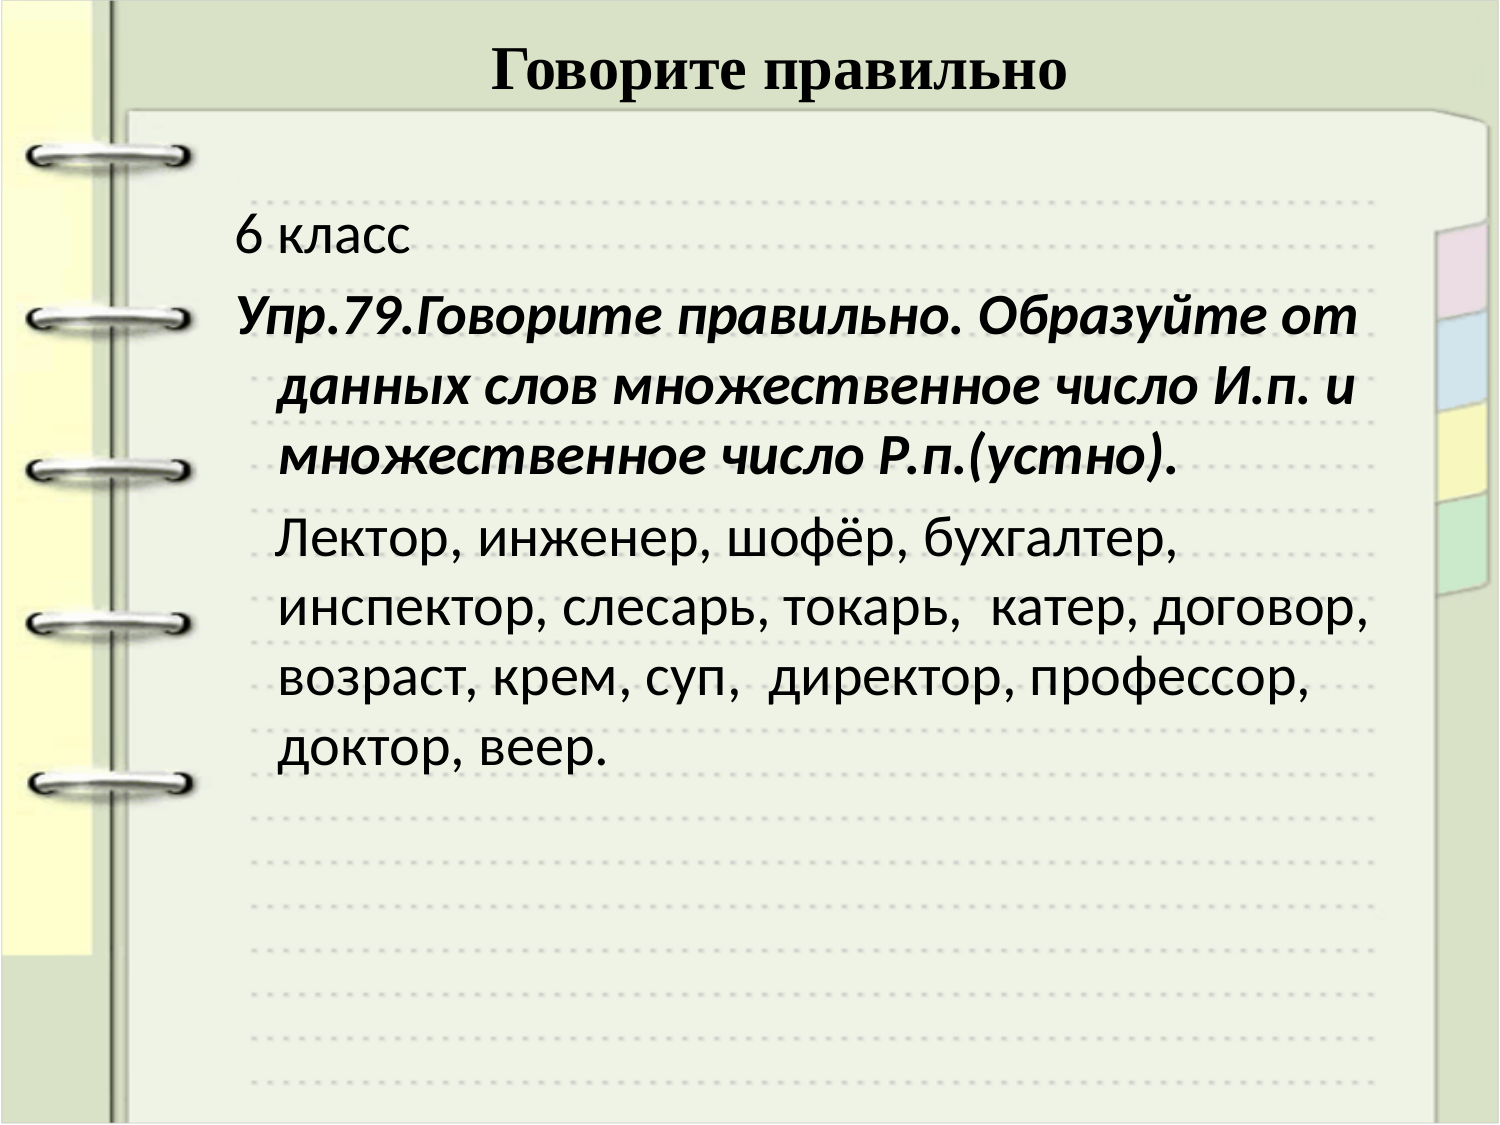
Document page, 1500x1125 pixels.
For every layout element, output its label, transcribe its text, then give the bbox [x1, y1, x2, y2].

list 6 класс Упр.79.Говорите правильно. Образуйте от данных слов множественное число И.п. и множественное число Р.п.(устно). Лектор, инженер, шофёр, бухгалтер, инспектор, слесарь, токарь, катер, договор, возраст, крем, суп, директор, профессор, доктор, веер. [206, 187, 1471, 1059]
picture [0, 0, 1500, 1125]
title Говорите правильно [135, 19, 1378, 110]
